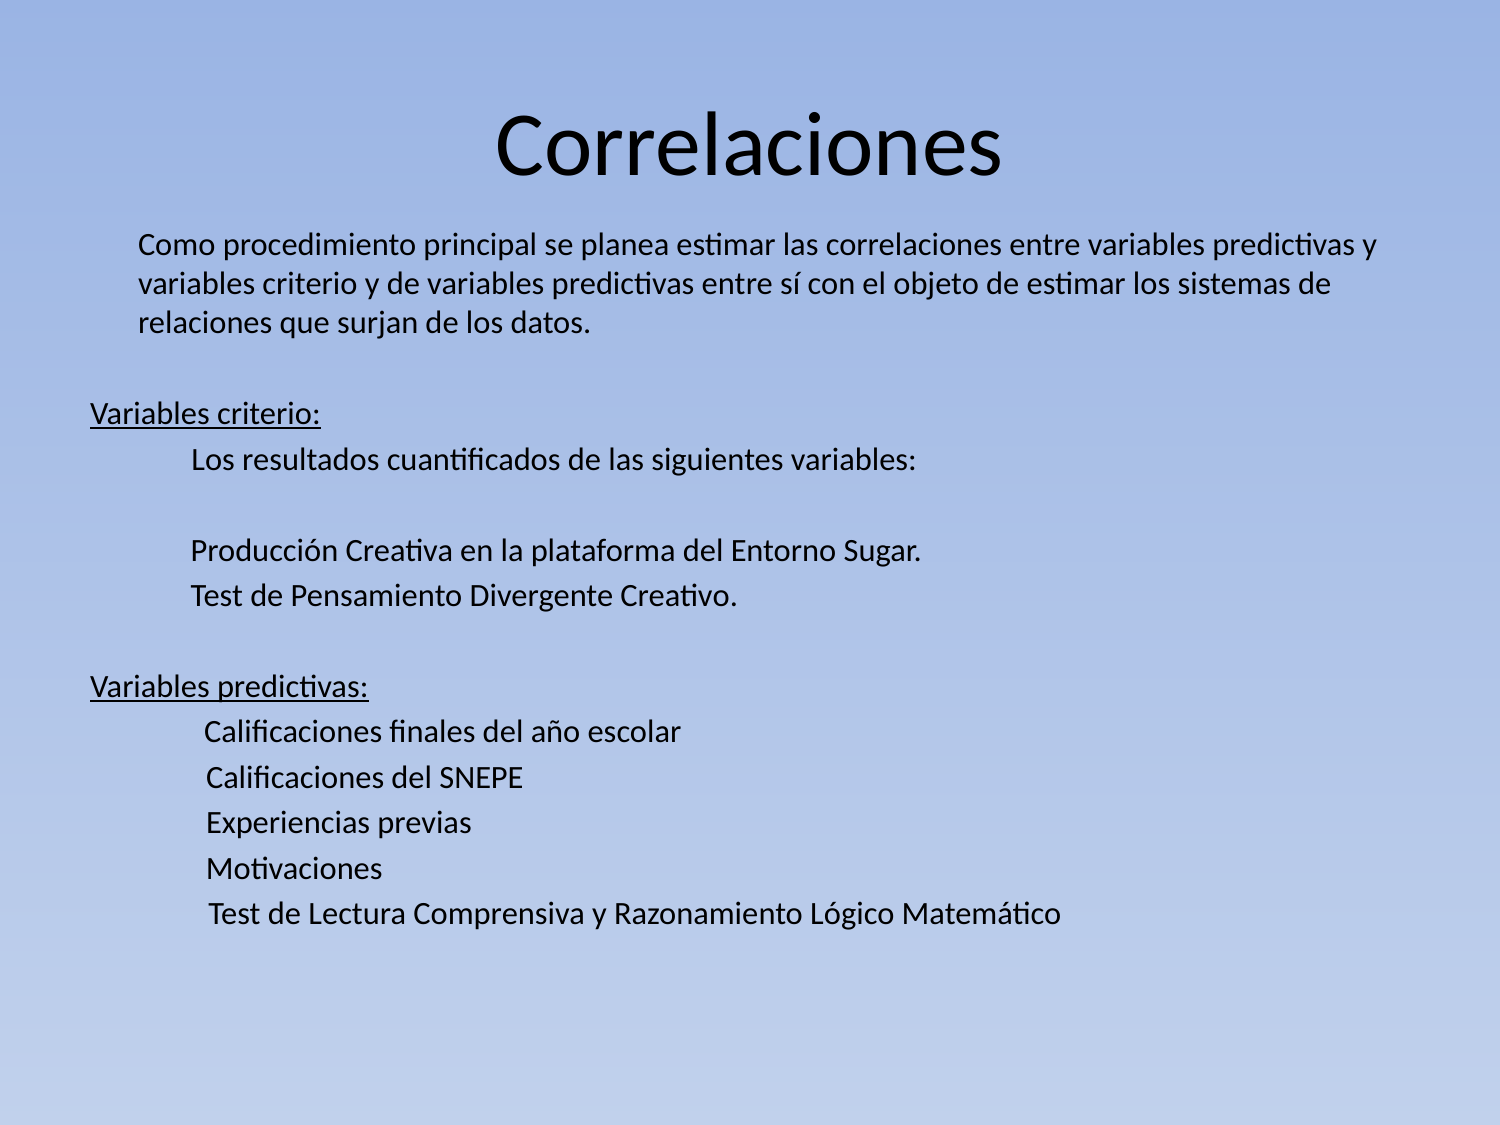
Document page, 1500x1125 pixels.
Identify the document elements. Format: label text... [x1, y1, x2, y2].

list Como procedimiento principal se planea estimar las correlaciones entre variables predictivas y variables criterio y de variables predictivas entre sí con el objeto de estimar los sistemas de relaciones que surjan de los datos. Variables criterio: Los resultados cuantificados de las siguientes variables: Producción Creativa en la plataforma del Entorno Sugar. Test de Pensamiento Divergente Creativo. Variables predictivas: Calificaciones finales del año escolar Calificaciones del SNEPE Experiencias previas Motivaciones Test de Lectura Comprensiva y Razonamiento Lógico Matemático [75, 215, 1425, 1079]
title Correlaciones [75, 45, 1425, 215]
